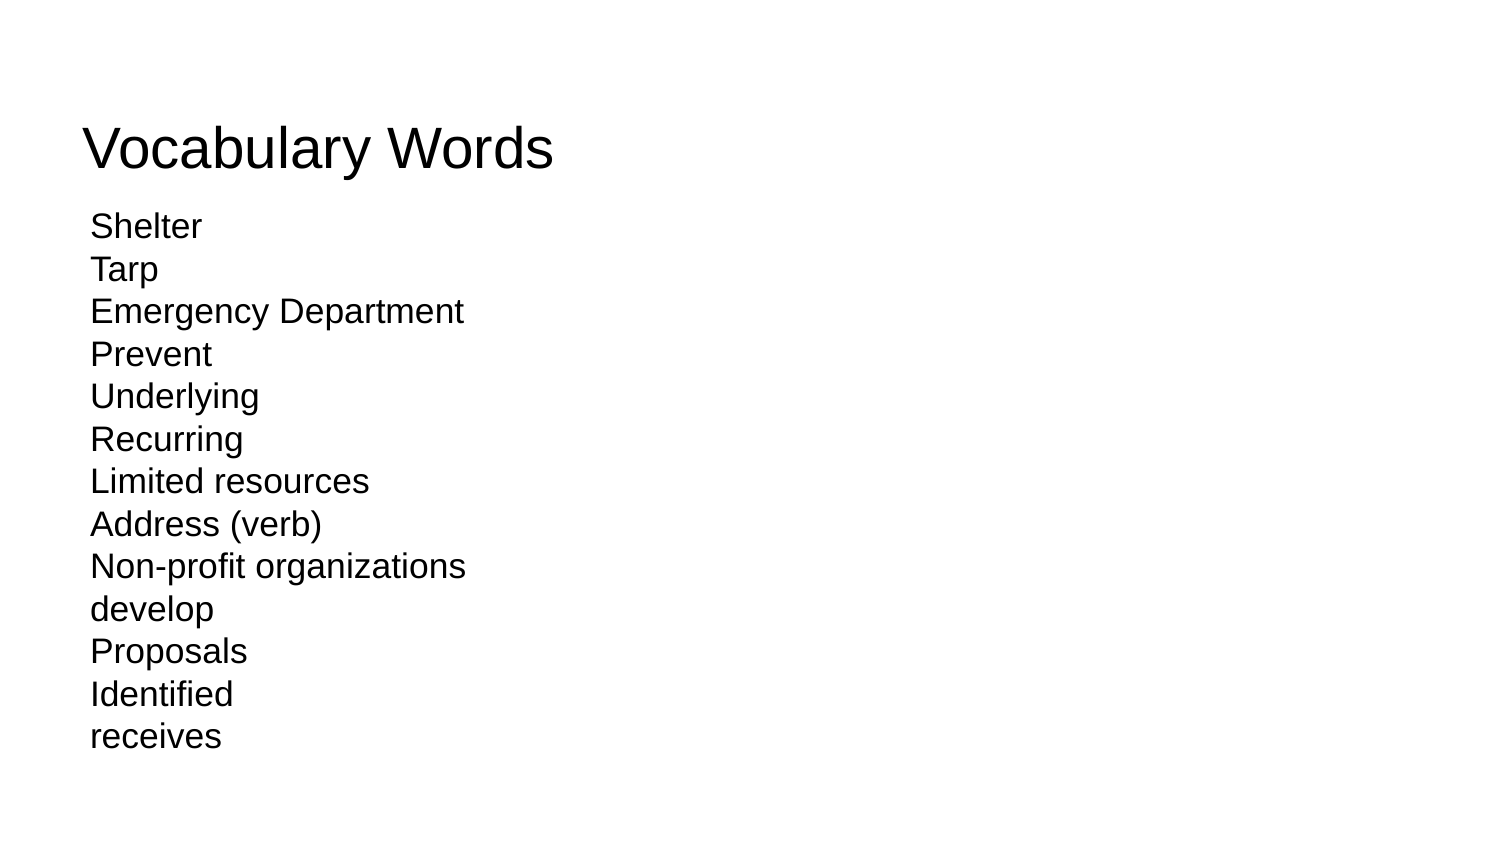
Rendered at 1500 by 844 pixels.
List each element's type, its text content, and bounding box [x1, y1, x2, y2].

list Shelter Tarp Emergency Department Prevent Underlying Recurring Limited resources Address (verb) Non-profit organizations develop Proposals Identified receives [75, 195, 1263, 793]
title Vocabulary Words [75, 39, 1263, 181]
